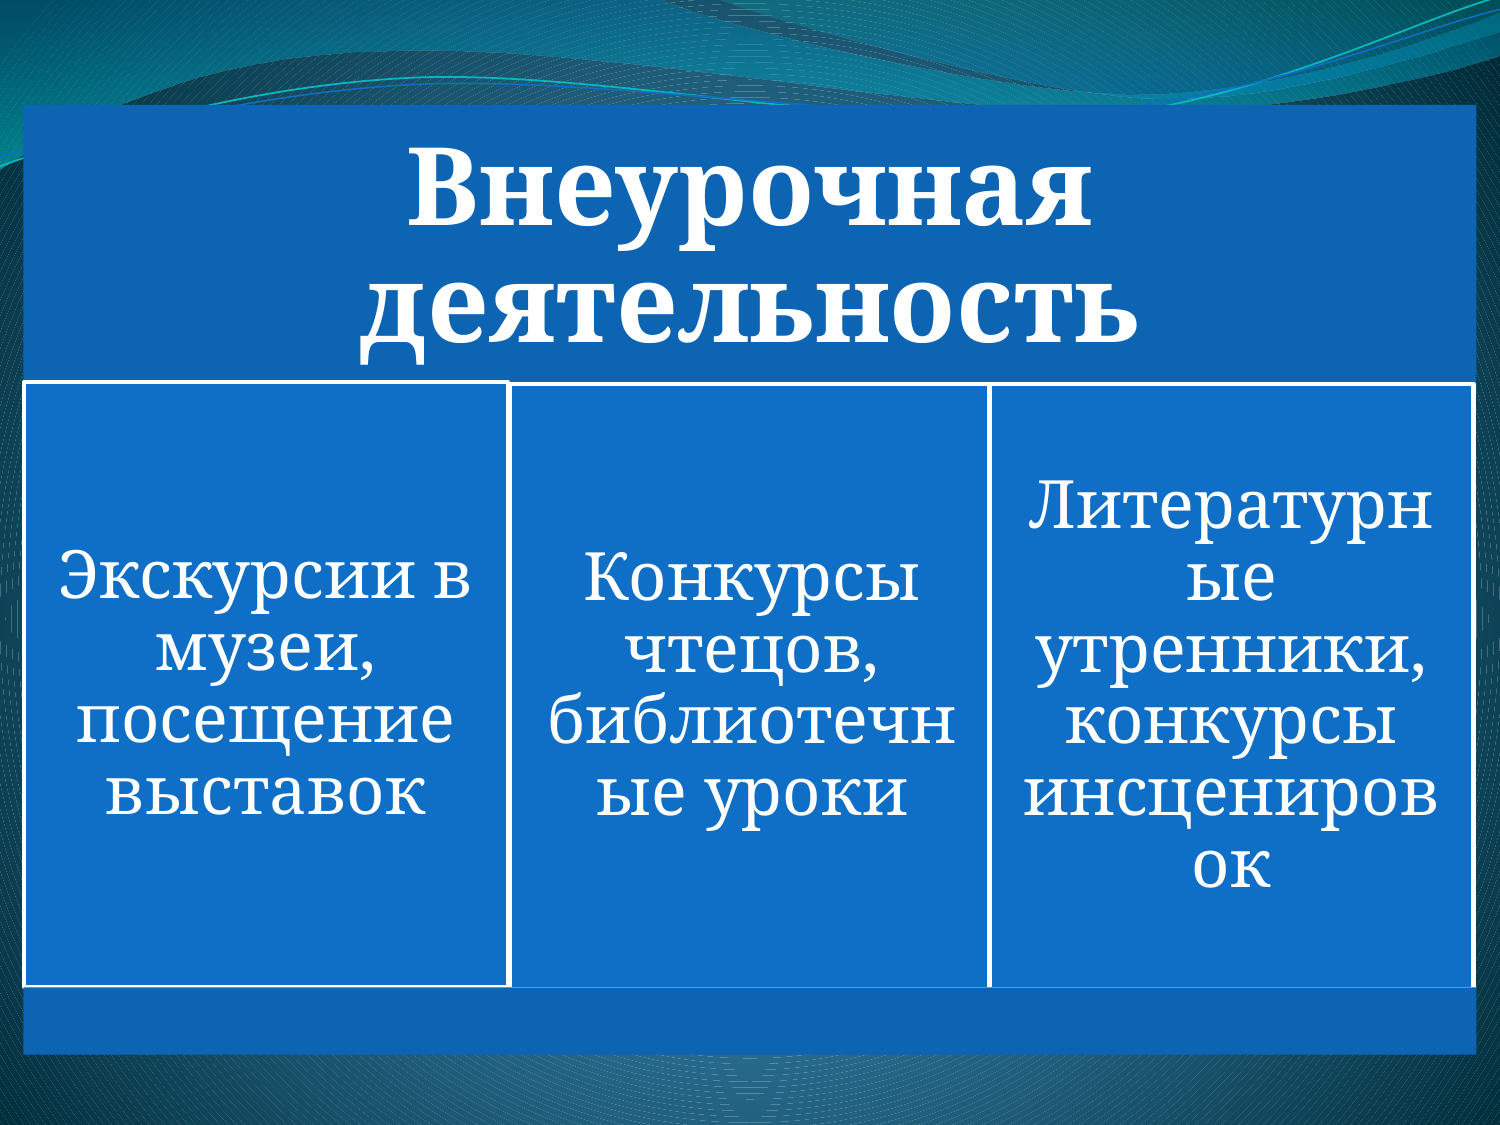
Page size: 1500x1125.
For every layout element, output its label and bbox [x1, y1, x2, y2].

list [23, 93, 1477, 1055]
